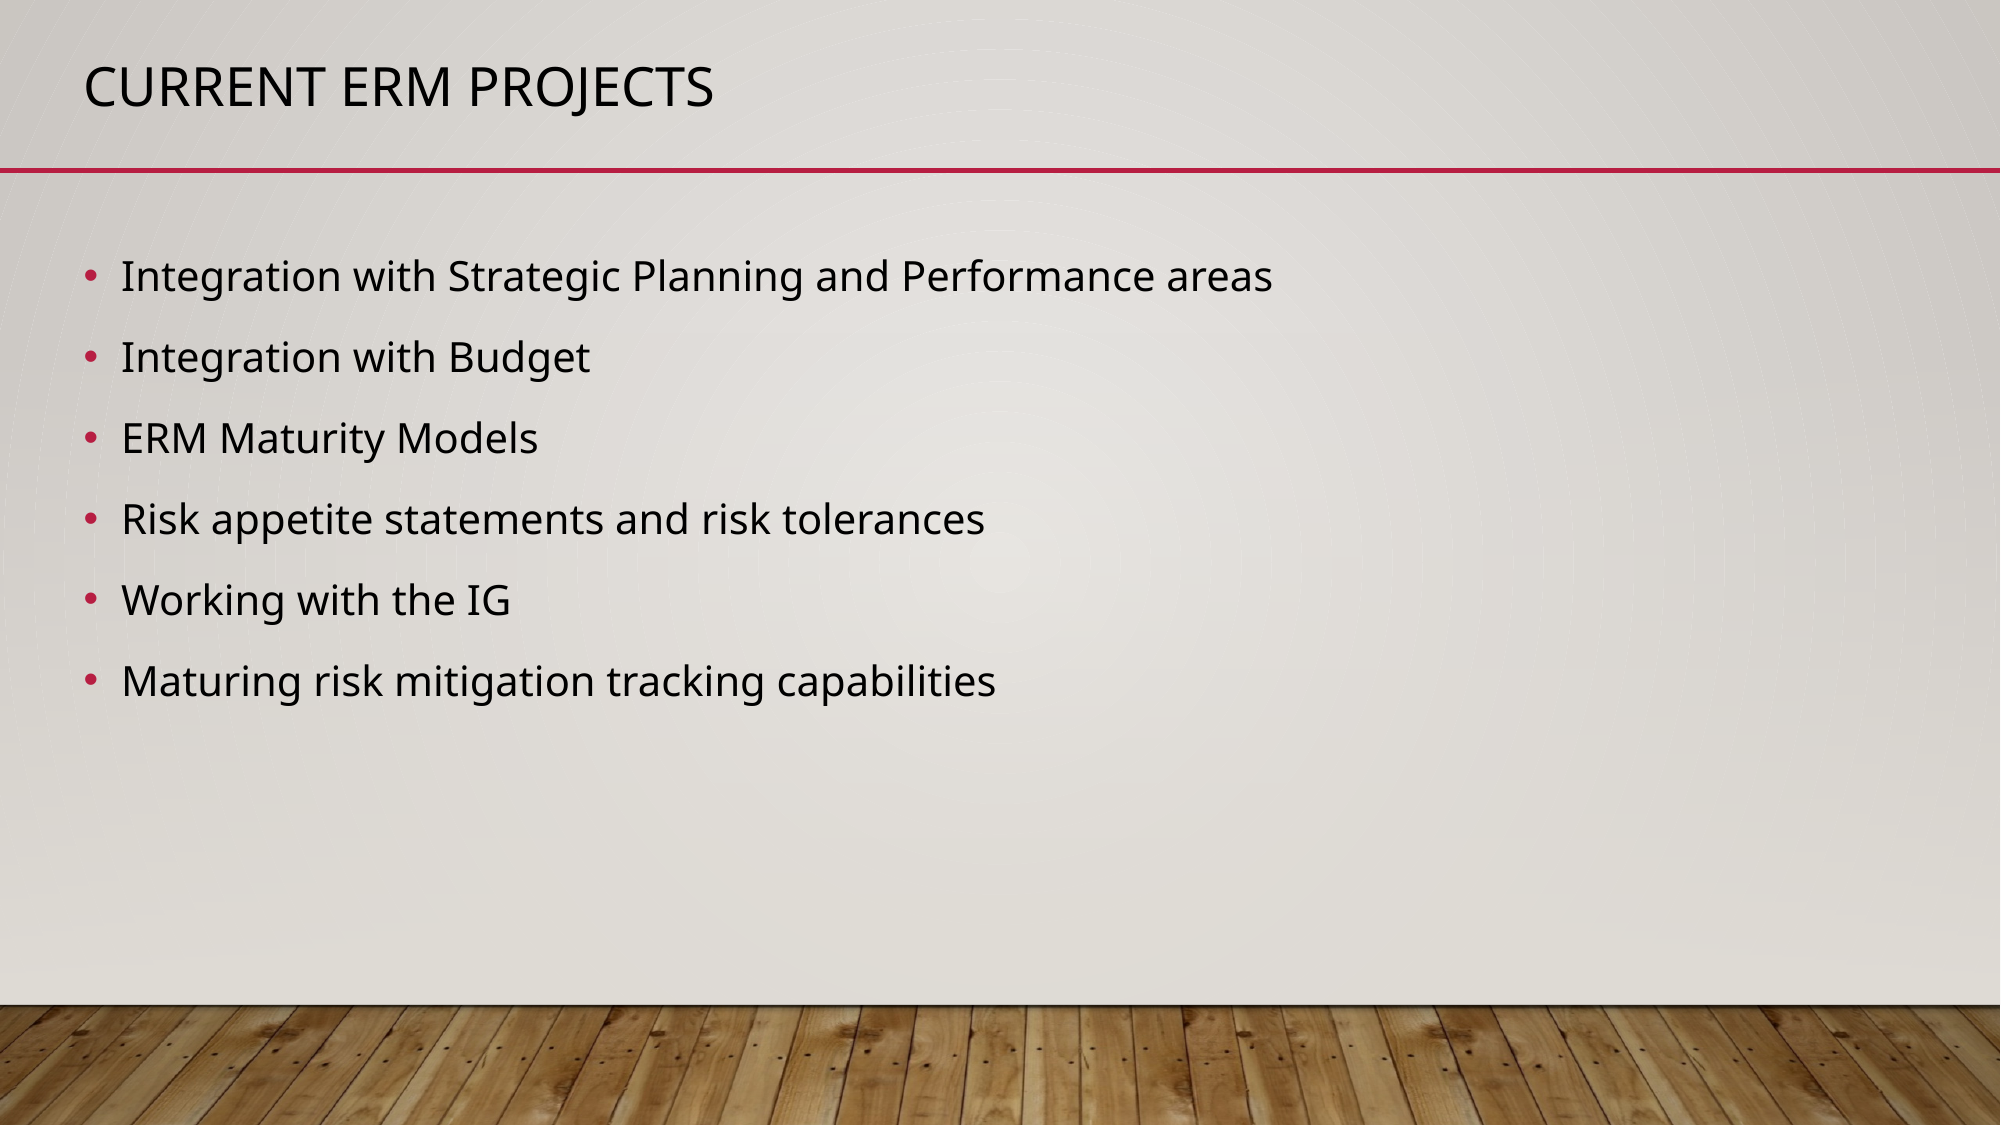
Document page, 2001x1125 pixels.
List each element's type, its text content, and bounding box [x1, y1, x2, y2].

picture [0, 1005, 2000, 1125]
title Current ERM projects [68, 51, 1952, 198]
list Integration with Strategic Planning and Performance areas Integration with Budget ERM Maturity Models Risk appetite statements and risk tolerances Working with the IG Maturing risk mitigation tracking capabilities [68, 232, 1952, 976]
